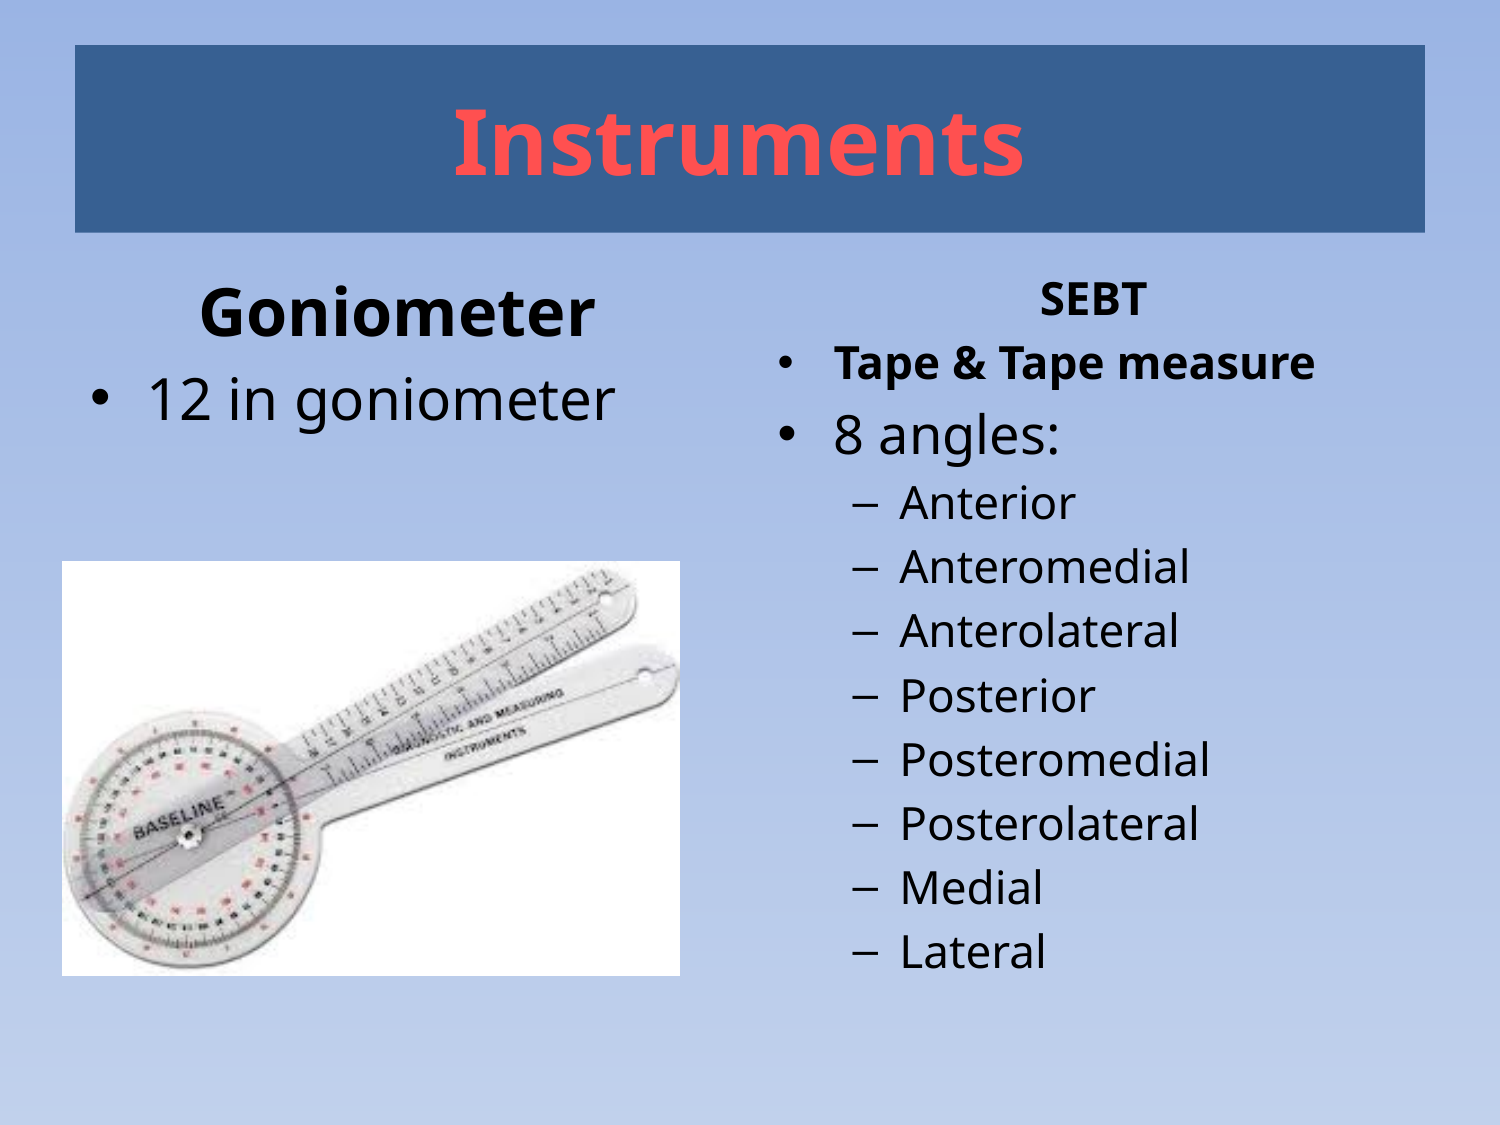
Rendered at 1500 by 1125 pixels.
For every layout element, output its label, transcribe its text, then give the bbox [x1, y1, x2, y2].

picture [62, 561, 680, 976]
list SEBT Tape & Tape measure 8 angles: Anterior Anteromedial Anterolateral Posterior Posteromedial Posterolateral Medial Lateral [762, 262, 1425, 1005]
list Goniometer 12 in goniometer [75, 262, 738, 1005]
title Instruments [75, 45, 1425, 233]
